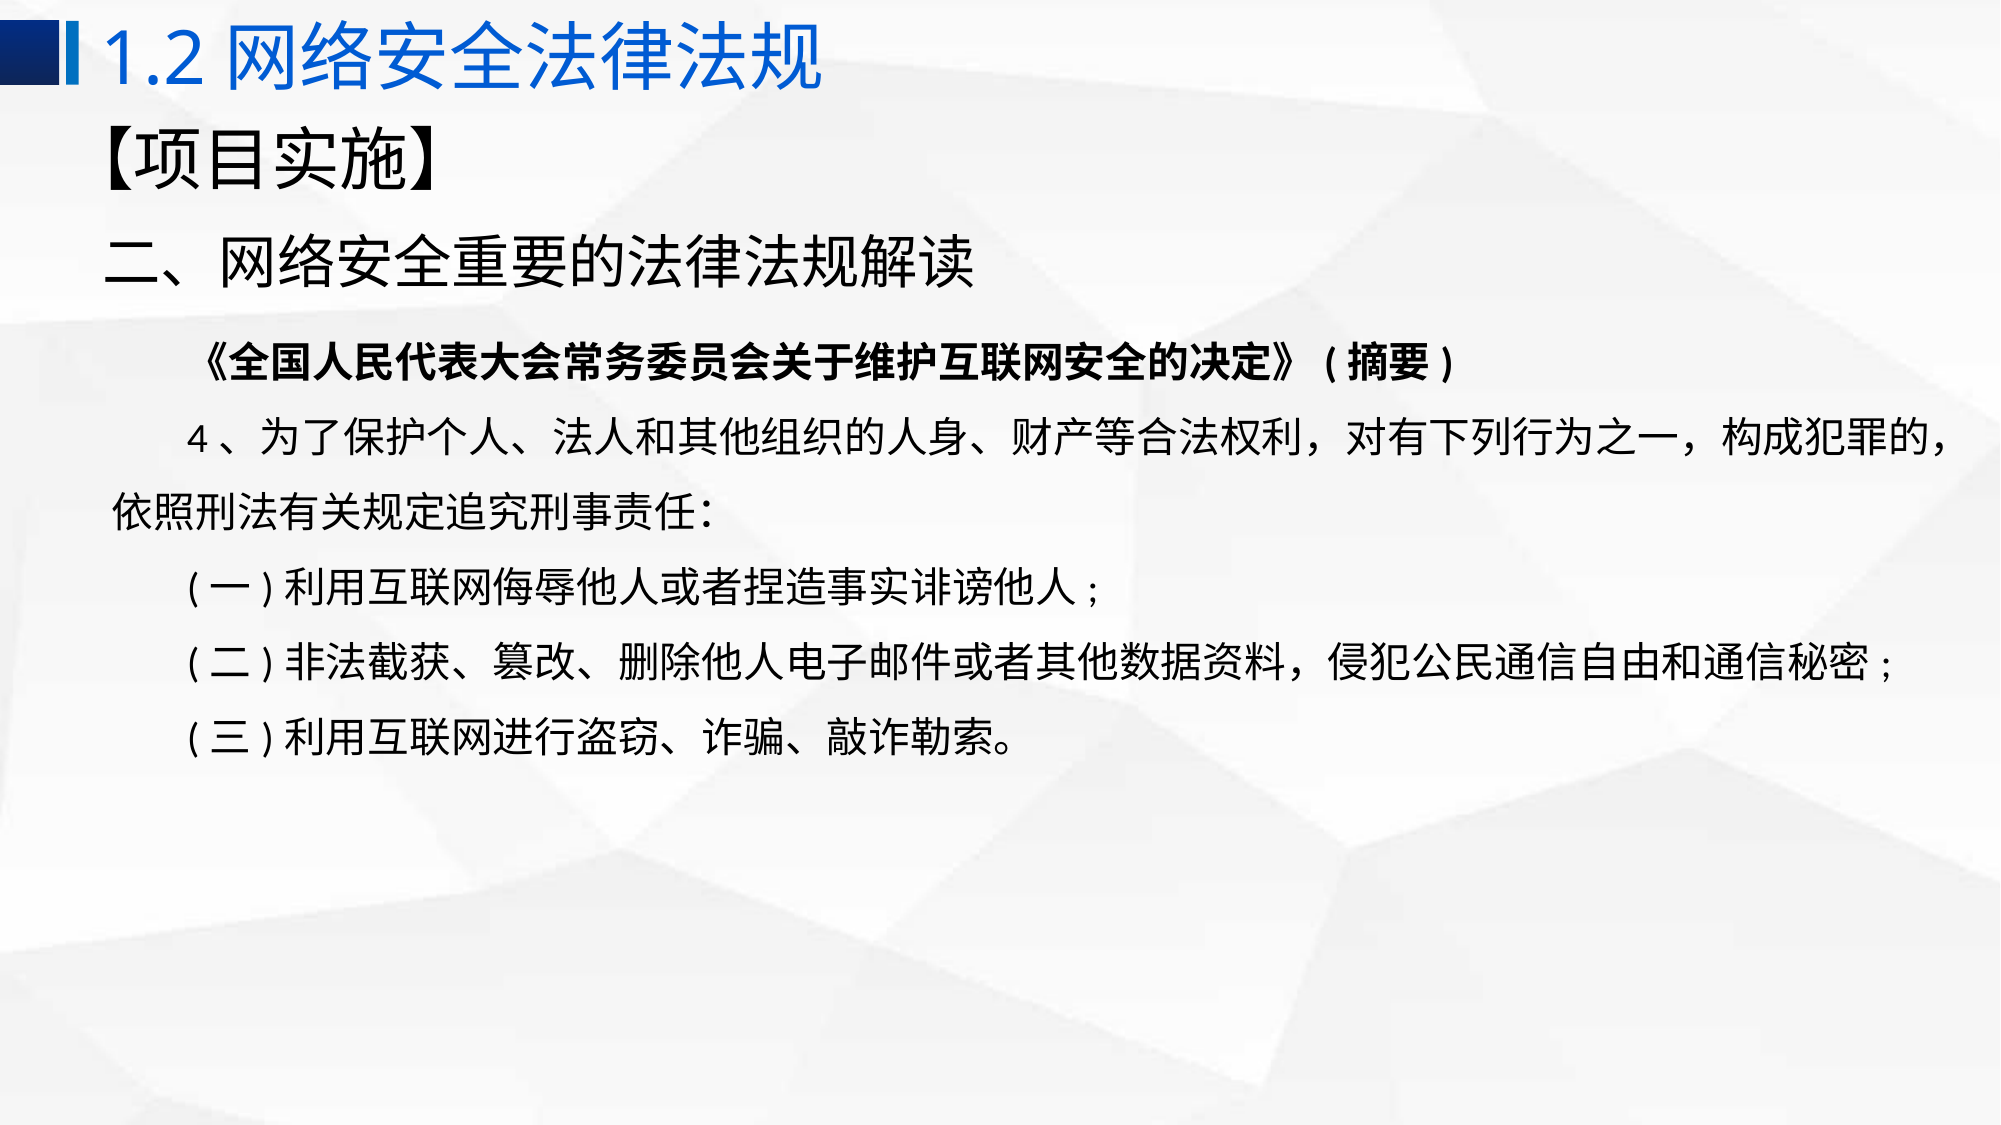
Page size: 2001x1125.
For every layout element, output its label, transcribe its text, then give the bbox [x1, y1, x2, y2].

text_box 《全国人民代表大会常务委员会关于维护互联网安全的决定》(摘要) 4、为了保护个人、法人和其他组织的人身、财产等合法权利，对有下列行为之一，构成犯罪的，依照刑法有关规定追究刑事责任： (一)利用互联网侮辱他人或者捏造事实诽谤他人; (二)非法截获、篡改、删除他人电子邮件或者其他数据资料，侵犯公民通信自由和通信秘密; (三)利用互联网进行盗窃、诈骗、敲诈勒索。 [97, 328, 1960, 769]
text_box 二、网络安全重要的法律法规解读 [87, 217, 1947, 307]
title 【项目实施】 [49, 117, 624, 208]
text_box [66, 20, 79, 85]
text_box [0, 20, 60, 85]
text_box 1.2网络安全法律法规 [85, 9, 1441, 101]
picture [0, 0, 2001, 1125]
